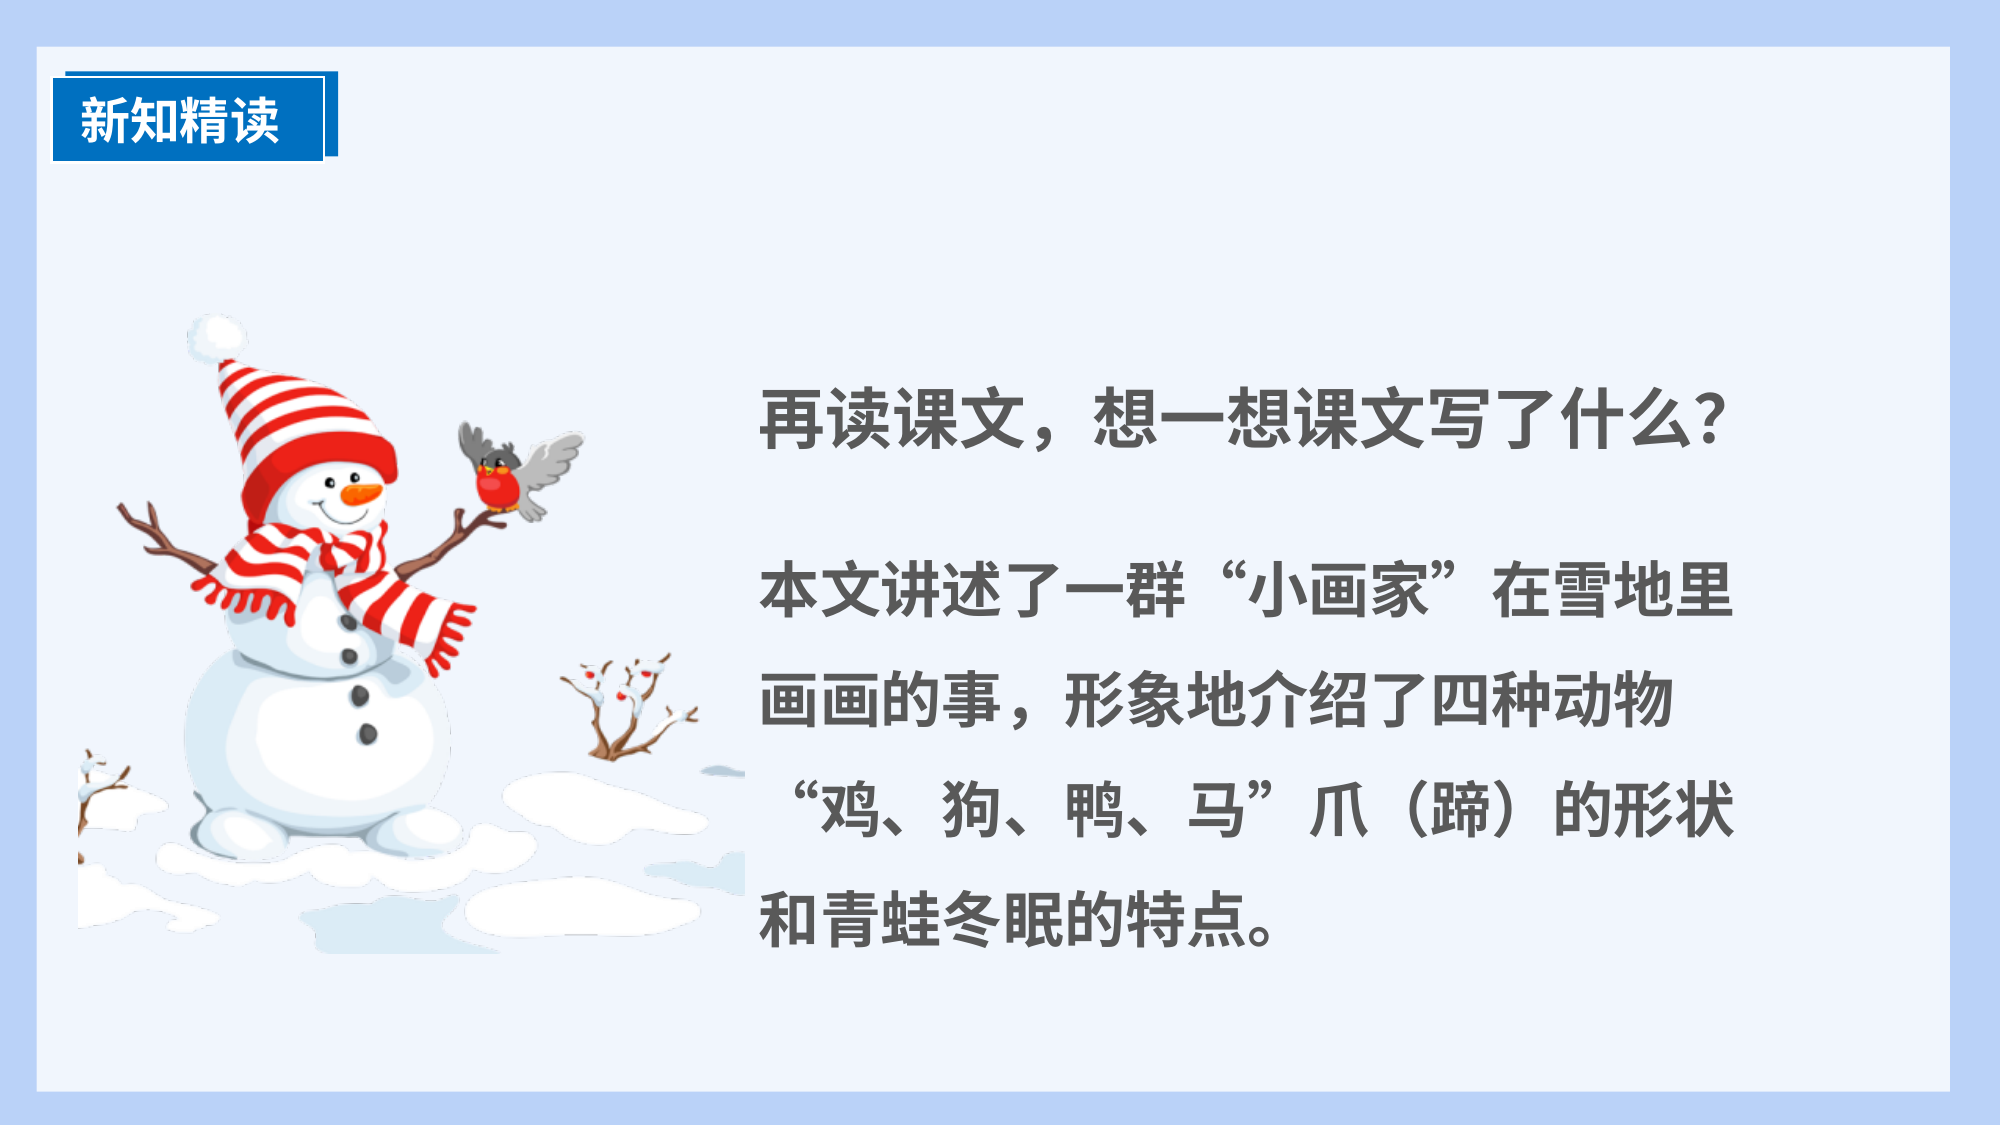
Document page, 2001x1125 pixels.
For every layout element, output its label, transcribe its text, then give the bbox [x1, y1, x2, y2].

text_box 再读课文，想一想课文写了什么？ [745, 369, 2000, 464]
picture [78, 313, 745, 954]
text_box 本文讲述了一群“小画家”在雪地里画画的事，形象地介绍了四种动物“鸡、狗、鸭、马”爪（蹄）的形状和青蛙冬眠的特点。 [744, 507, 1808, 963]
text_box [36, 46, 1951, 1093]
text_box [51, 71, 339, 163]
